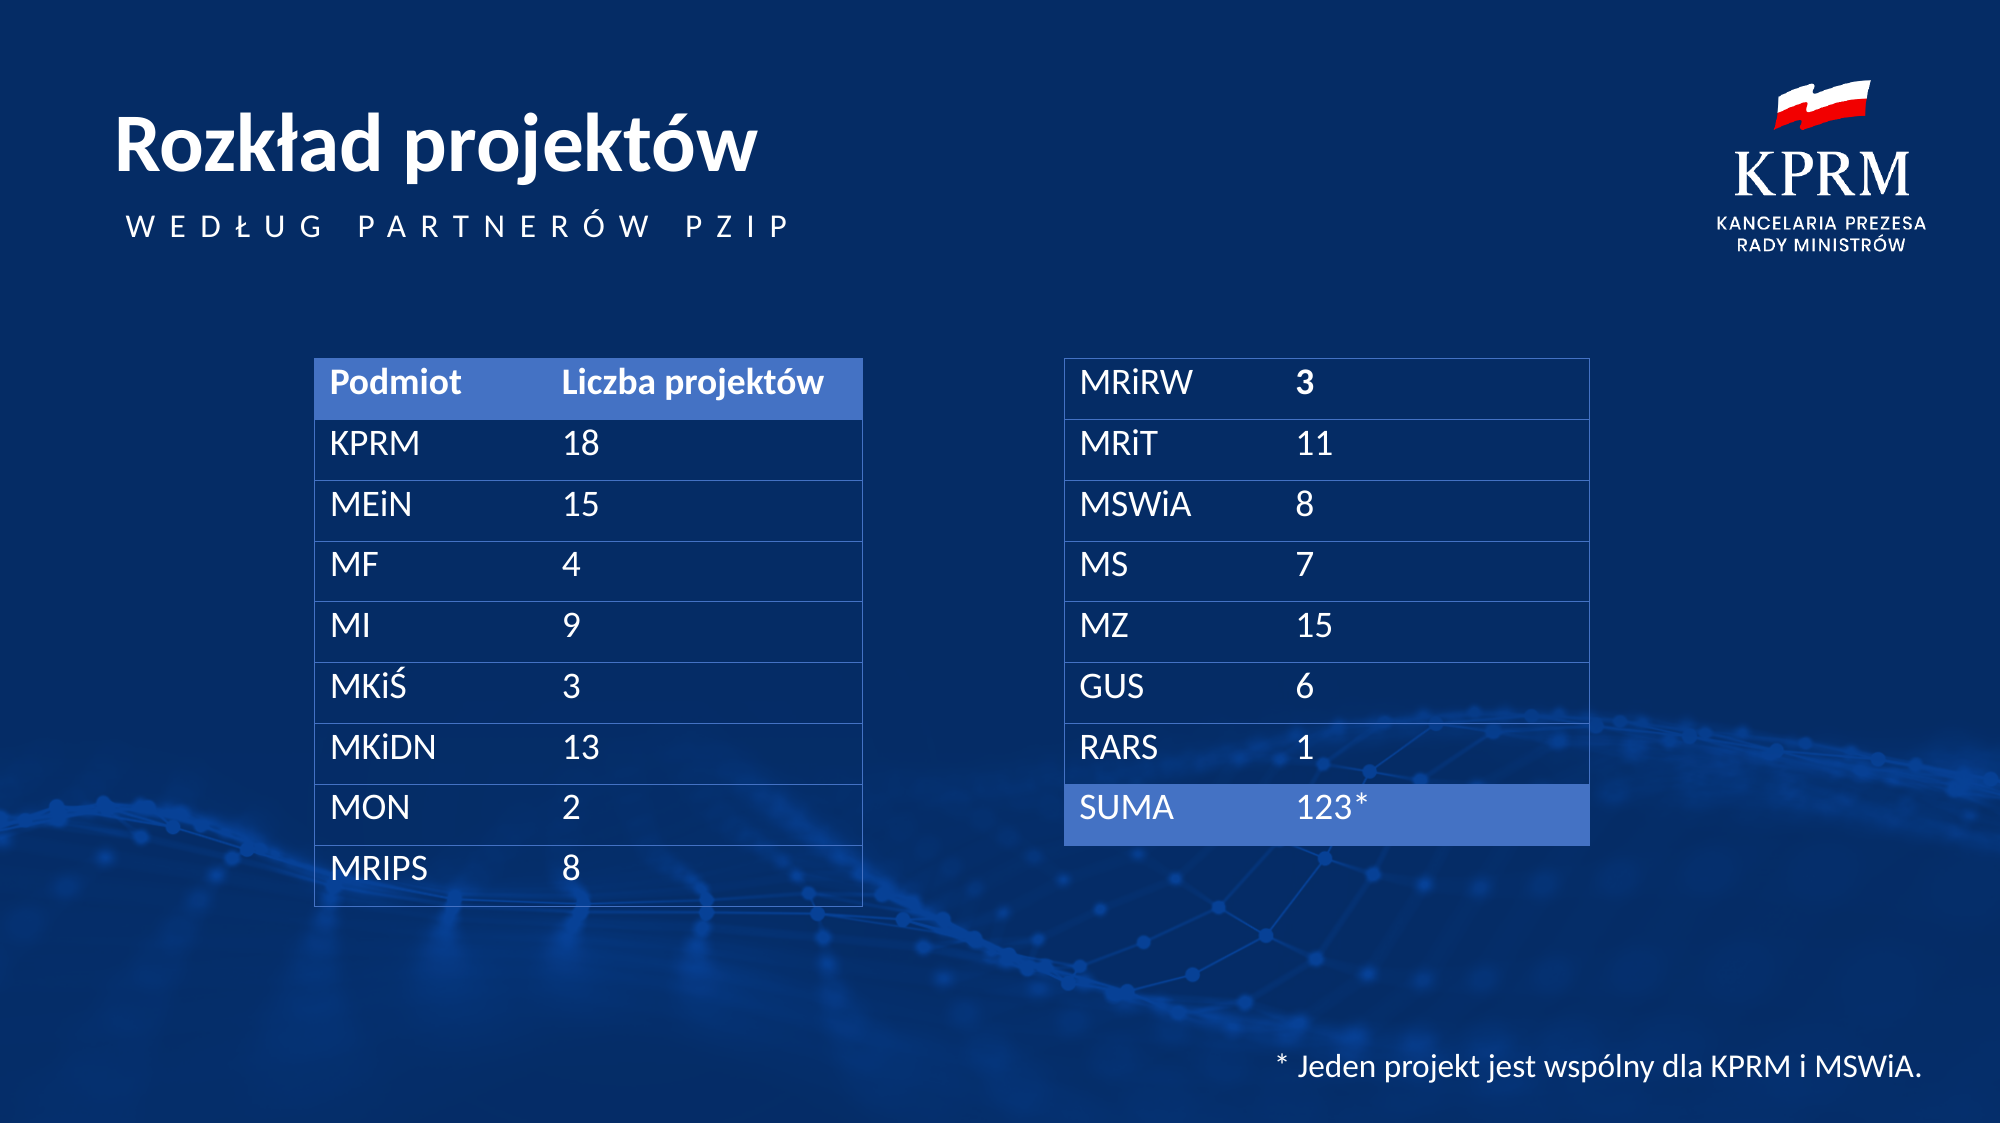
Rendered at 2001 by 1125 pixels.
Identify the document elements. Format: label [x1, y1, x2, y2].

text_box [0, 0, 2000, 1123]
picture [1701, 46, 1942, 285]
